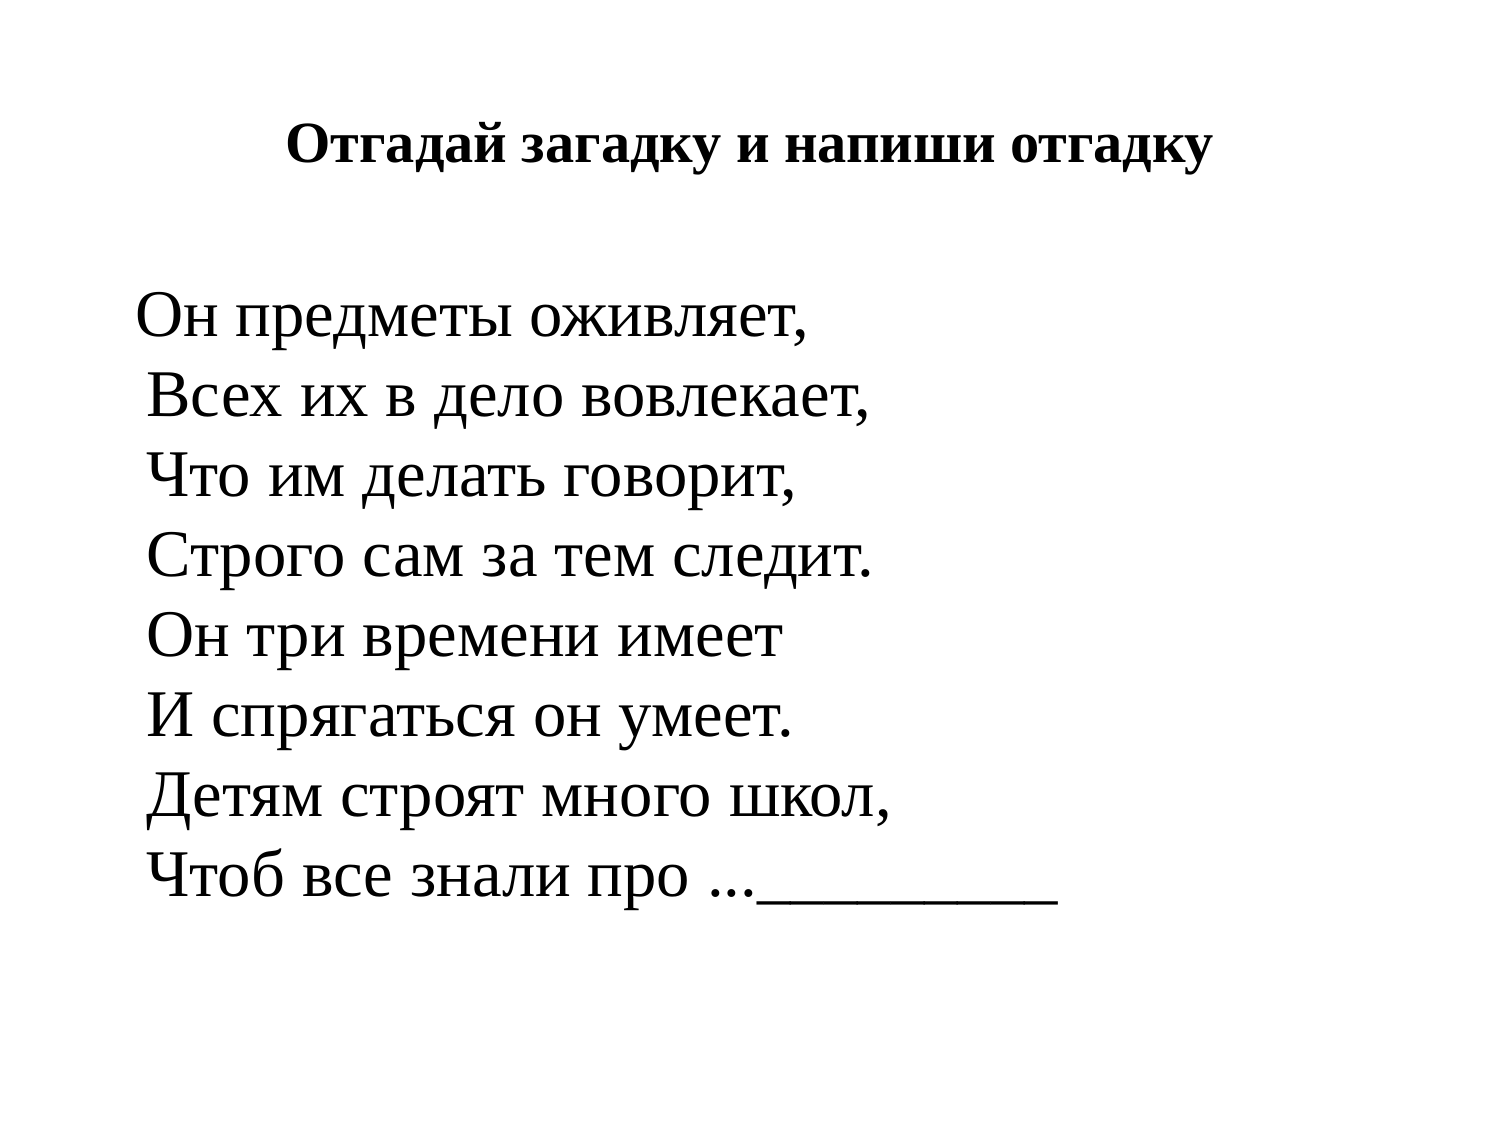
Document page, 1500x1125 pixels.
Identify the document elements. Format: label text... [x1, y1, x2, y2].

list Он предметы оживляет, Всех их в дело вовлекает, Что им делать говорит, Строго сам за тем следит. Он три времени имеет И спрягаться он умеет. Детям строят много школ, Чтоб все знали про ..._________ [75, 262, 1425, 1005]
title Отгадай загадку и напиши отгадку [75, 45, 1425, 233]
